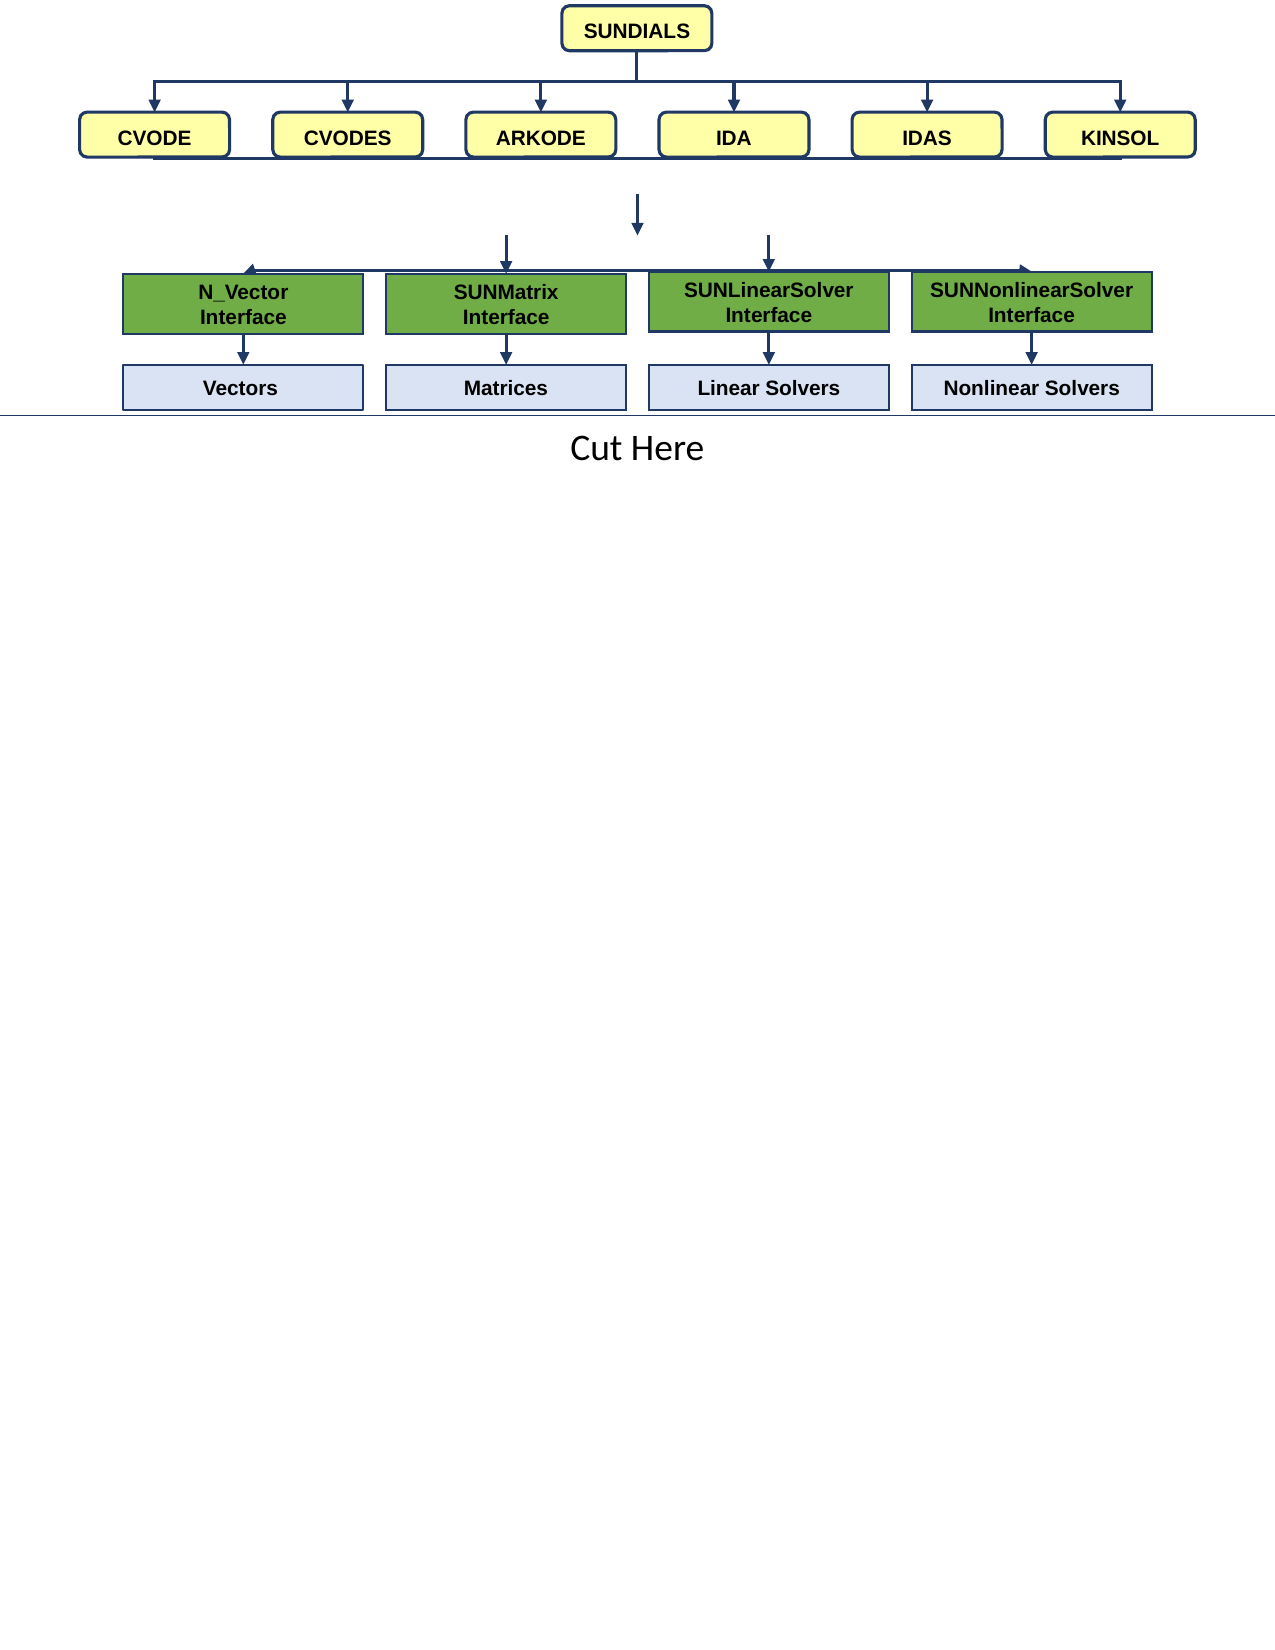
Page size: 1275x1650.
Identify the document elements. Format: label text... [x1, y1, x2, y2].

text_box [123, 235, 1152, 410]
text_box Cut Here [639, 416, 821, 476]
text_box Cut Here [453, 416, 636, 476]
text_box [79, 5, 1196, 159]
